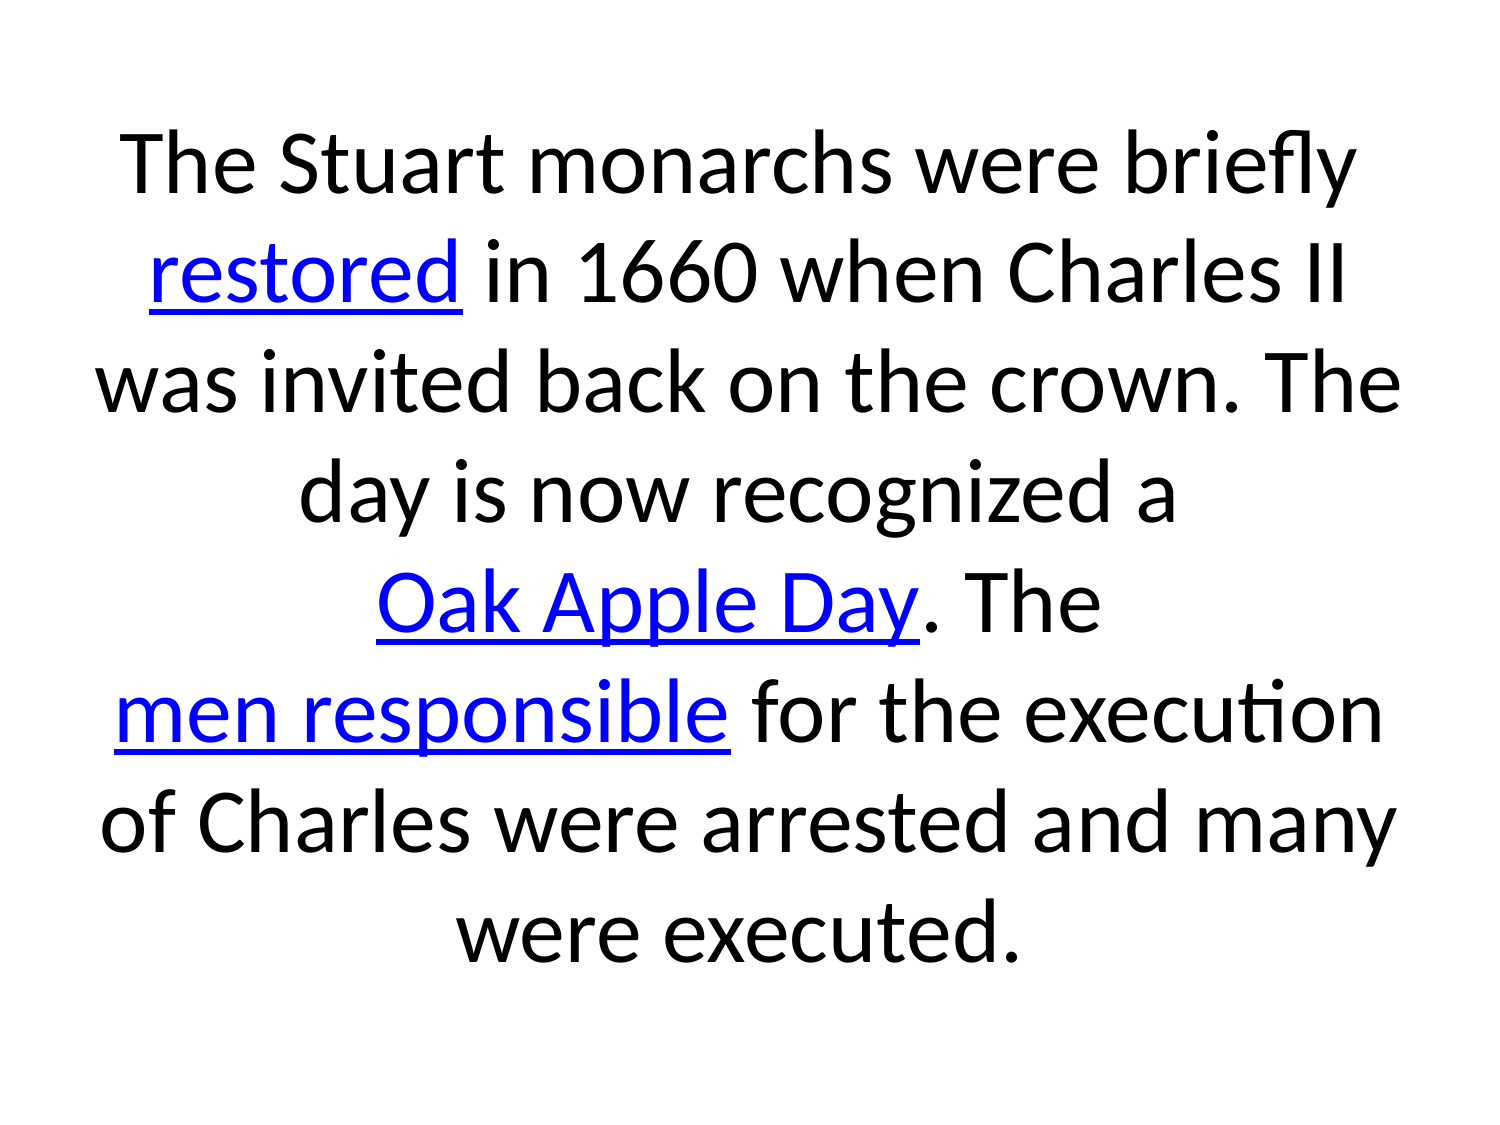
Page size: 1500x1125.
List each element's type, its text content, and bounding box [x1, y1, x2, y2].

title The Stuart monarchs were briefly restored in 1660 when Charles II was invited back on the crown. The day is now recognized a Oak Apple Day. The men responsible for the execution of Charles were arrested and many were executed. [74, 44, 1426, 1038]
